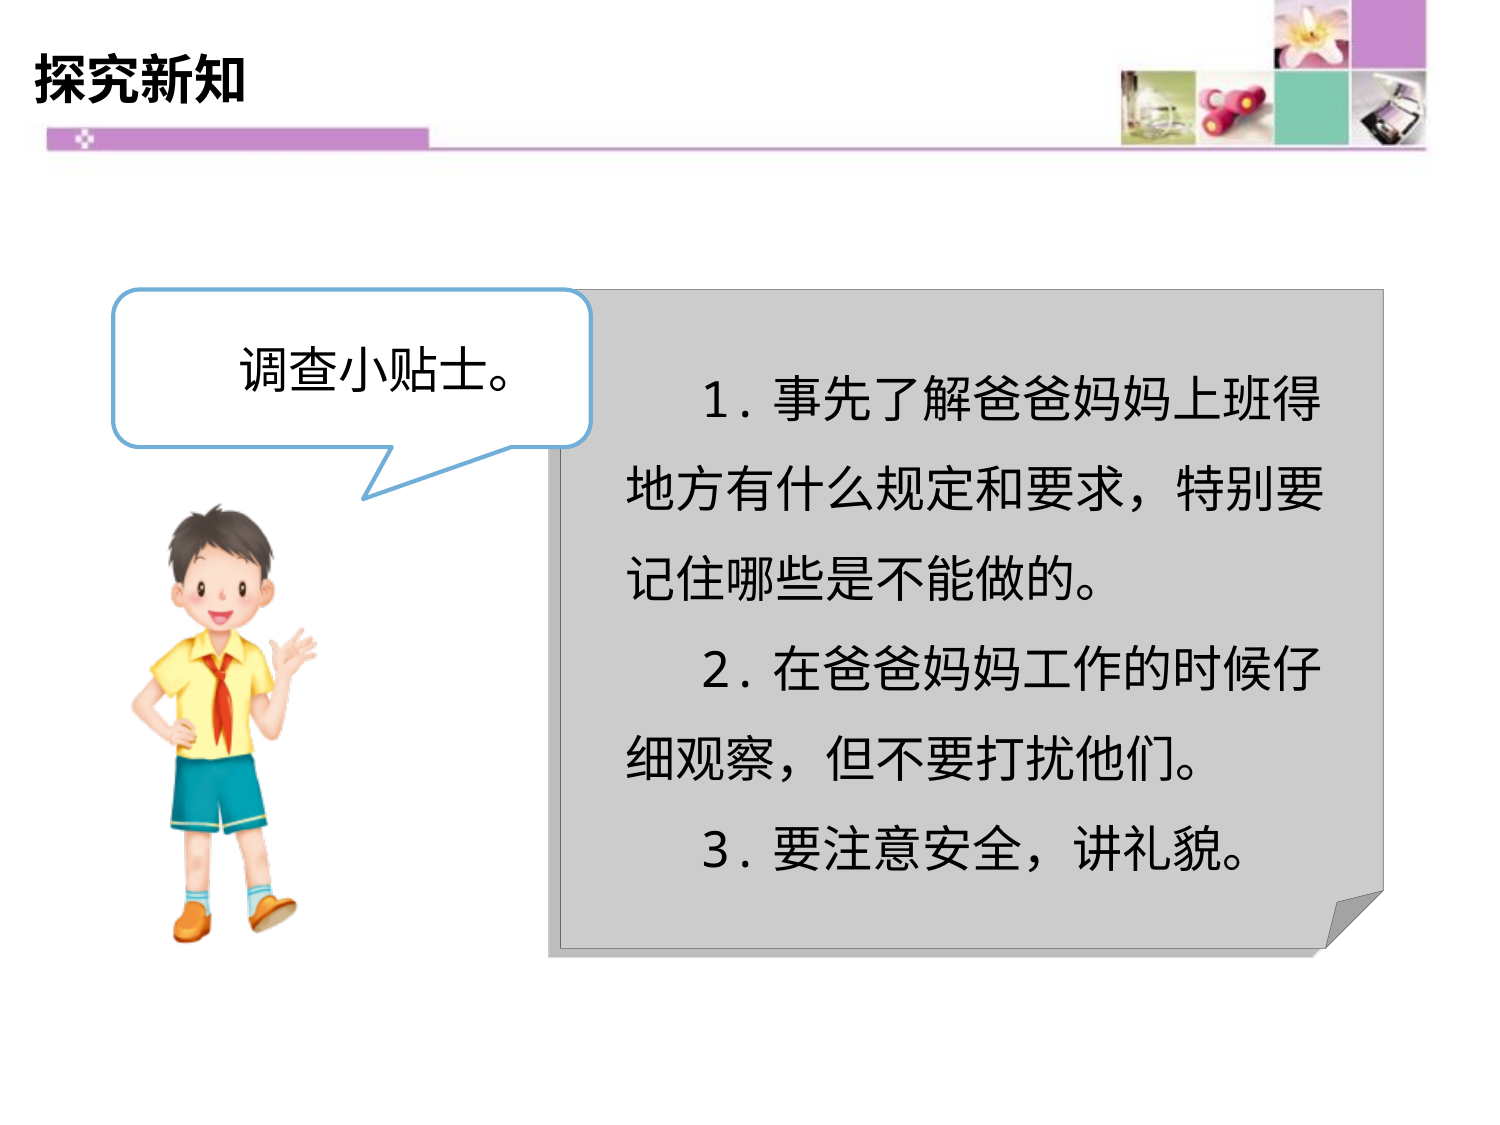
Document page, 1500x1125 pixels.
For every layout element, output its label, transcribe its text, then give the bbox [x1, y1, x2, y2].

text_box 1.事先了解爸爸妈妈上班得地方有什么规定和要求，特别要记住哪些是不能做的。 2.在爸爸妈妈工作的时候仔细观察，但不要打扰他们。 3.要注意安全，讲礼貌。 [560, 289, 1384, 949]
text_box 调查小贴士。 [111, 287, 593, 502]
title 探究新知 [18, 38, 1483, 119]
picture [0, 0, 1500, 1125]
